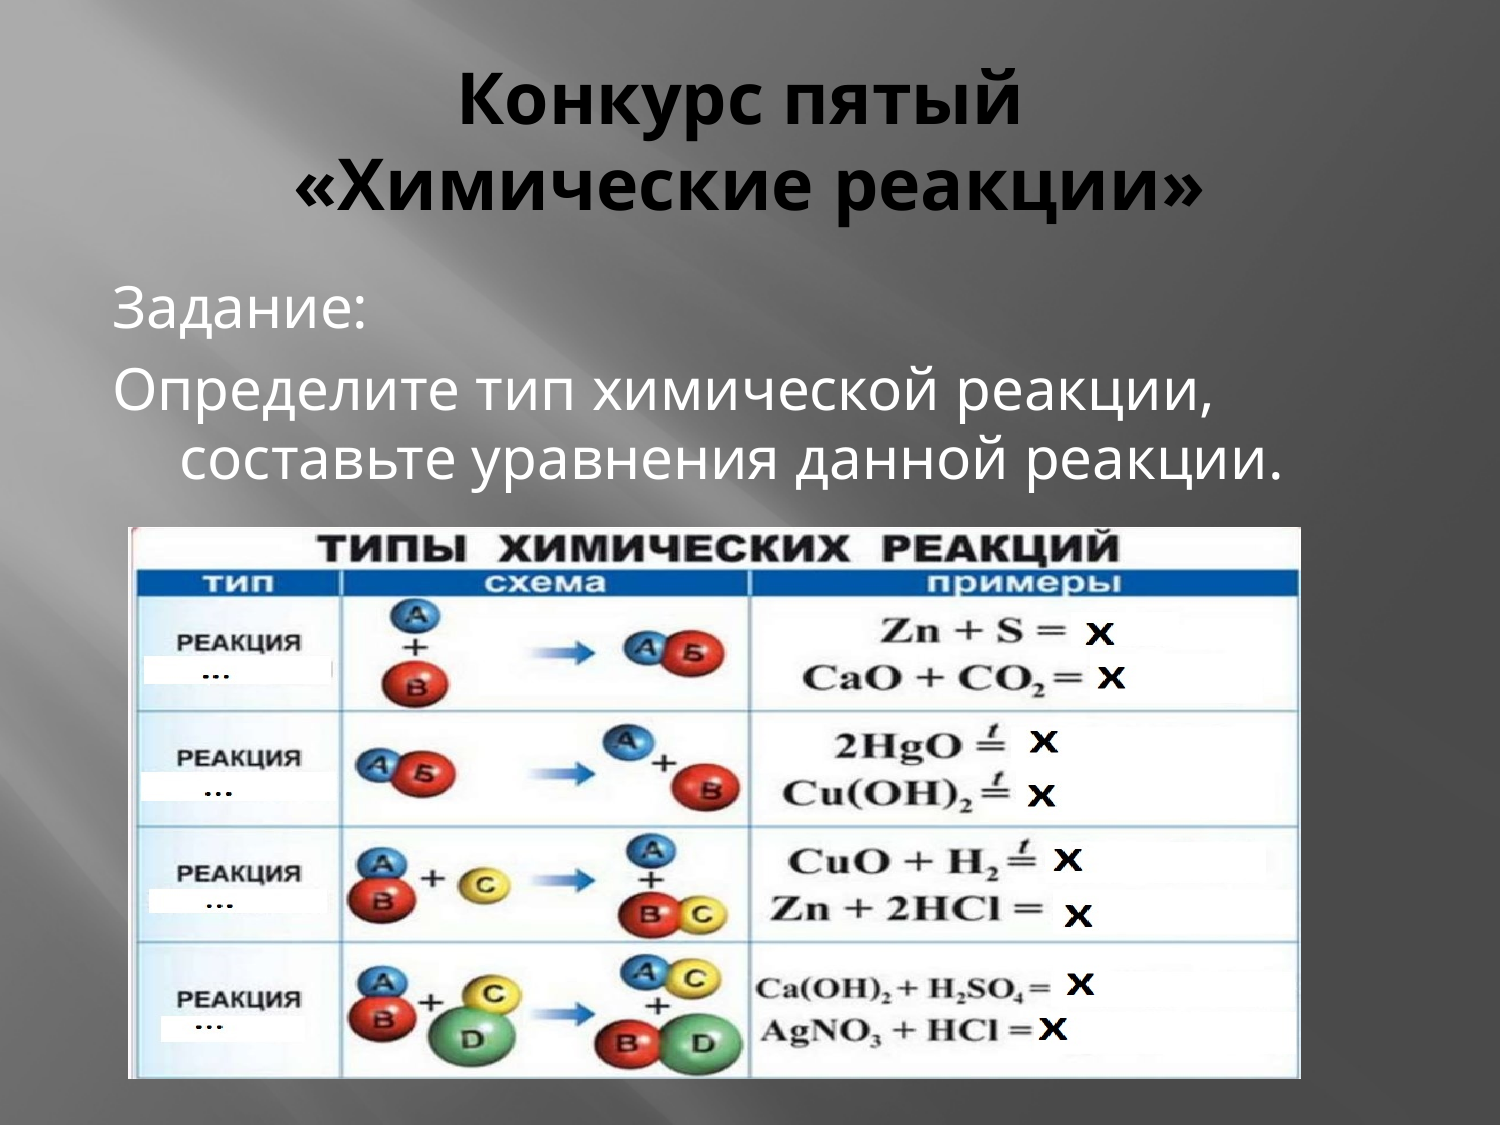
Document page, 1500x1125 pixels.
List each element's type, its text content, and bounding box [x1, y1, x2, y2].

list Задание: Определите тип химической реакции, составьте уравнения данной реакции. [75, 262, 1425, 1035]
title Конкурс пятый «Химические реакции» [75, 45, 1425, 233]
picture [128, 527, 1301, 1079]
